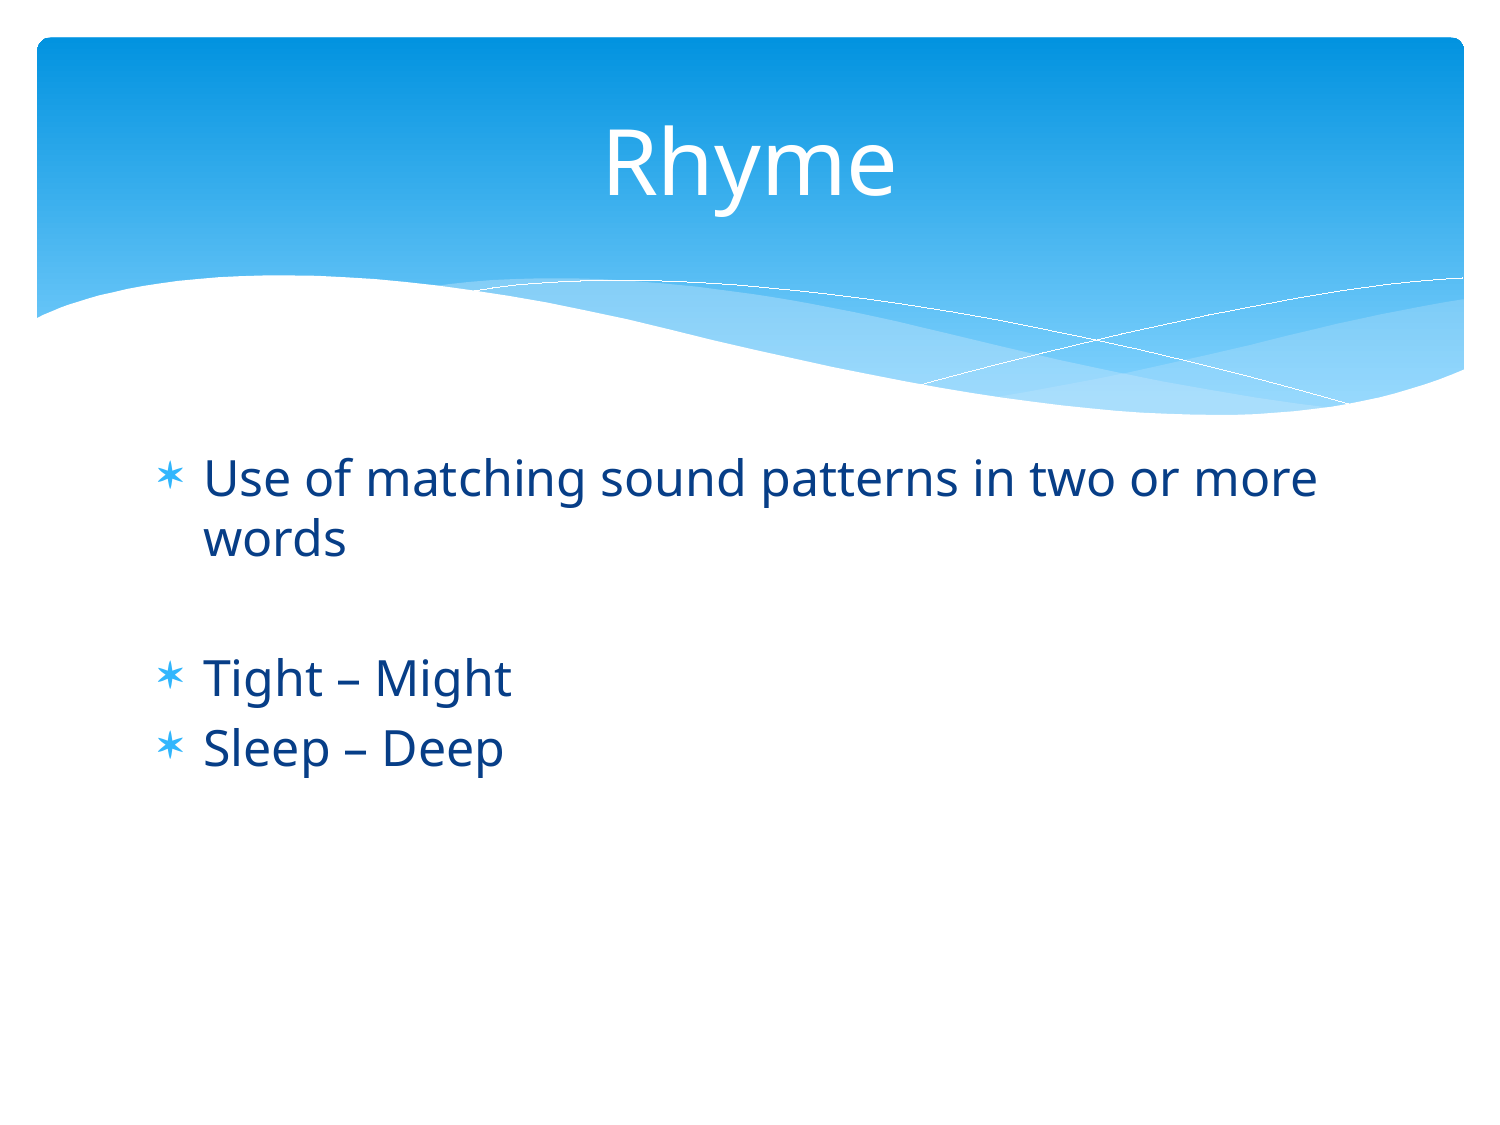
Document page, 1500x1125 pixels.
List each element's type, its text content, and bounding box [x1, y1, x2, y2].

list Use of matching sound patterns in two or more words Tight – Might Sleep – Deep [143, 438, 1359, 1005]
title Rhyme [75, 55, 1425, 261]
